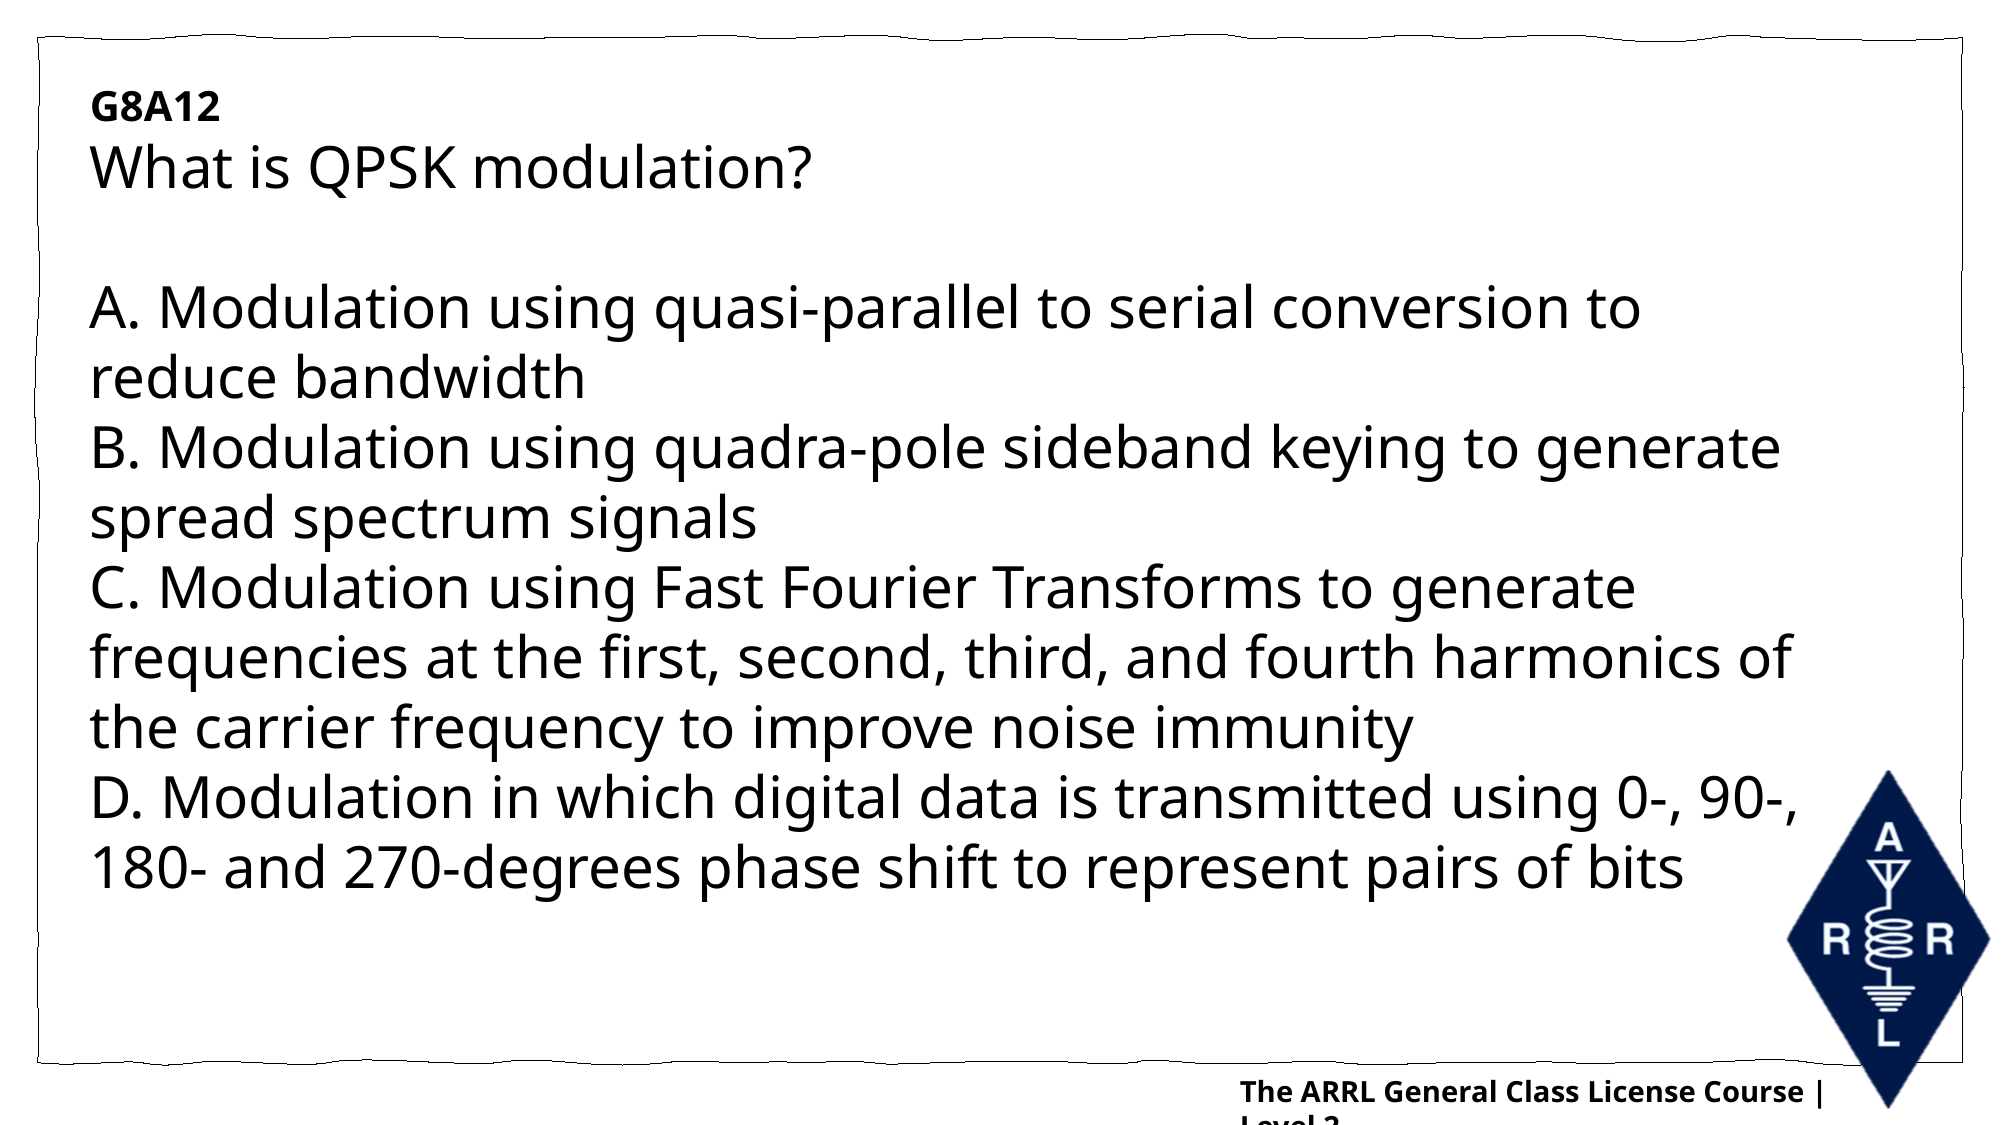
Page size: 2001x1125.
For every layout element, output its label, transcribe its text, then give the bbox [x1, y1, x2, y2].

picture [1773, 752, 1999, 1125]
text_box G8A12 What is QPSK modulation? A. Modulation using quasi-parallel to serial conversion to reduce bandwidth B. Modulation using quadra-pole sideband keying to generate spread spectrum signals C. Modulation using Fast Fourier Transforms to generate frequencies at the first, second, third, and fourth harmonics of the carrier frequency to improve noise immunity D. Modulation in which digital data is transmitted using 0-, 90-, 180- and 270-degrees phase shift to represent pairs of bits [75, 72, 1850, 908]
